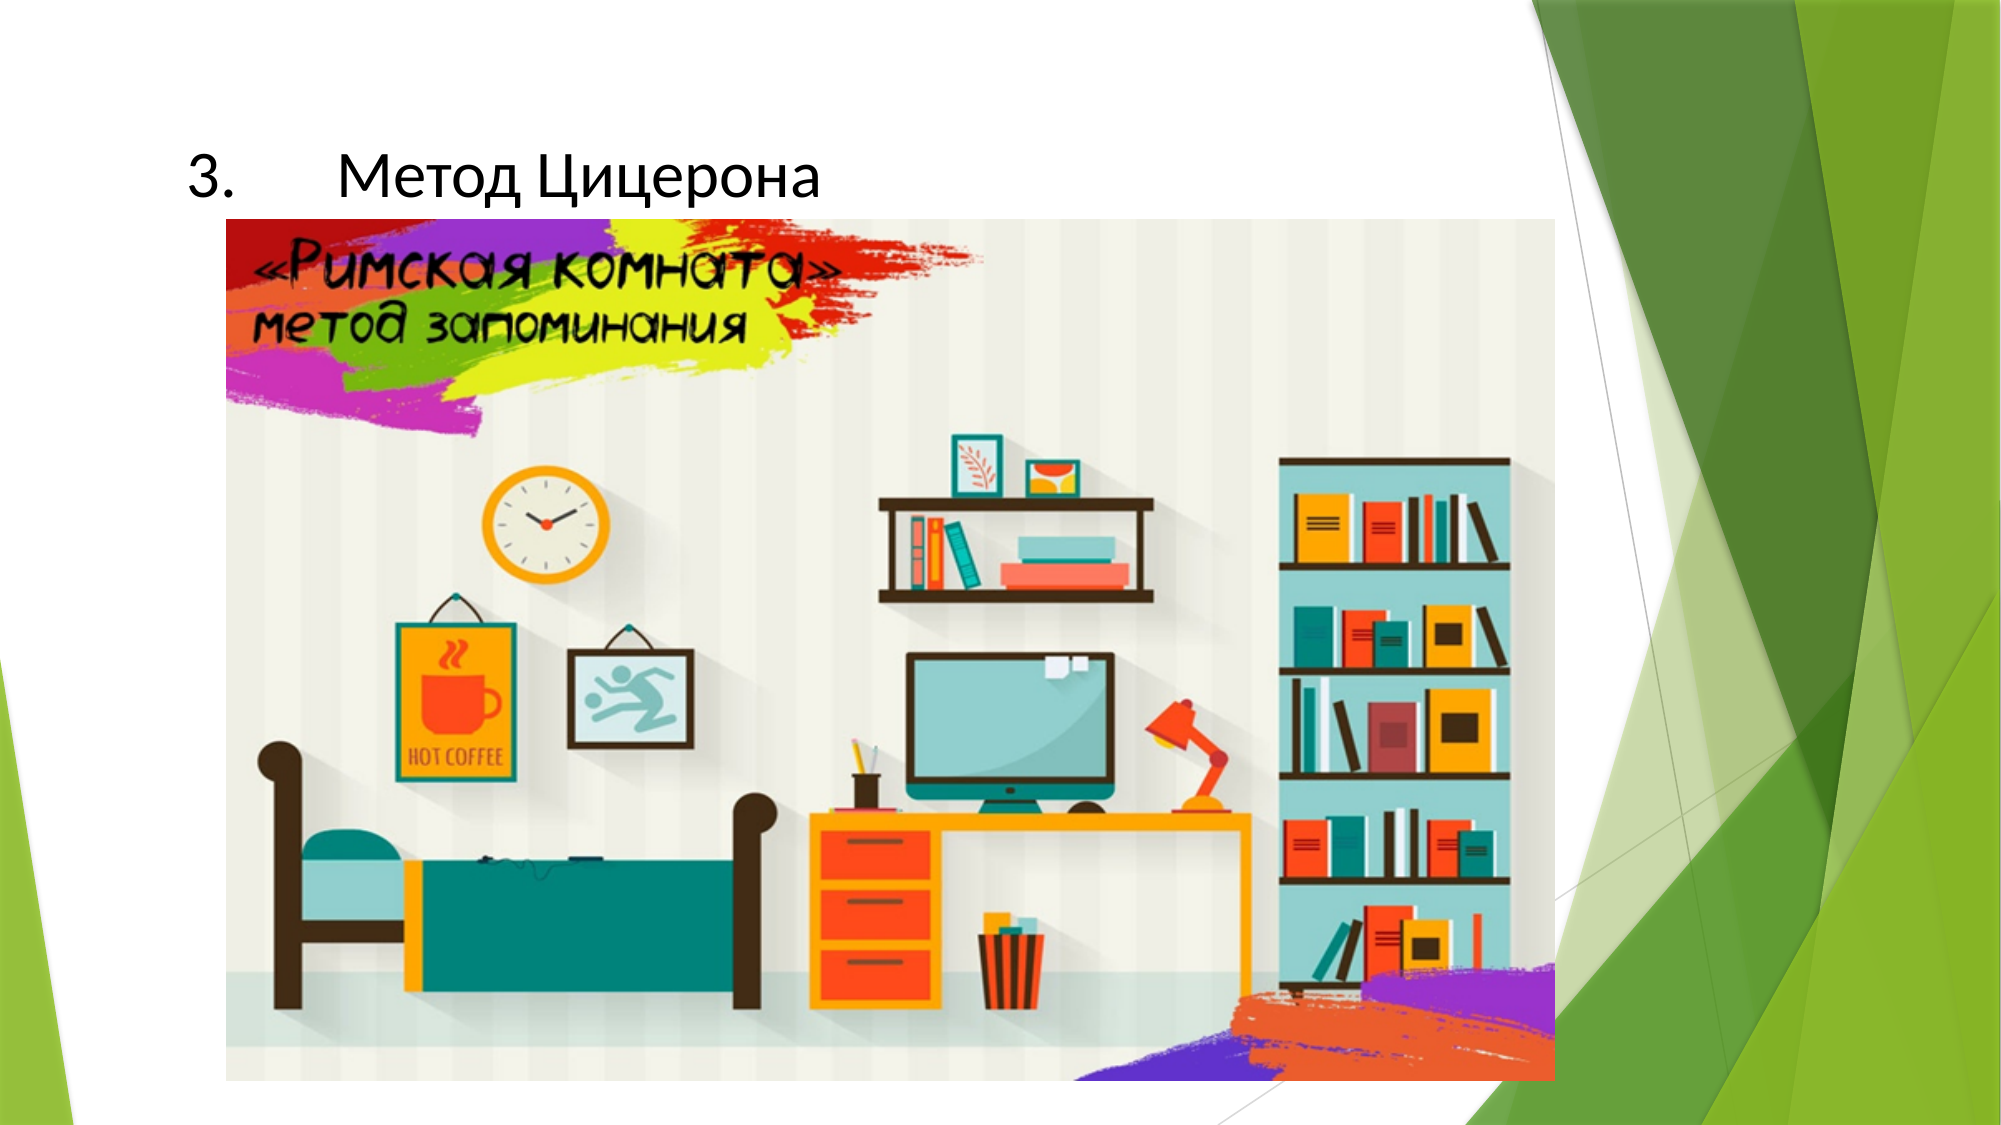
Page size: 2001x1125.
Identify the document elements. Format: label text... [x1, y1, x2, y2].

picture [225, 219, 1555, 1081]
text_box 3. Метод Цицерона [171, 123, 1242, 219]
